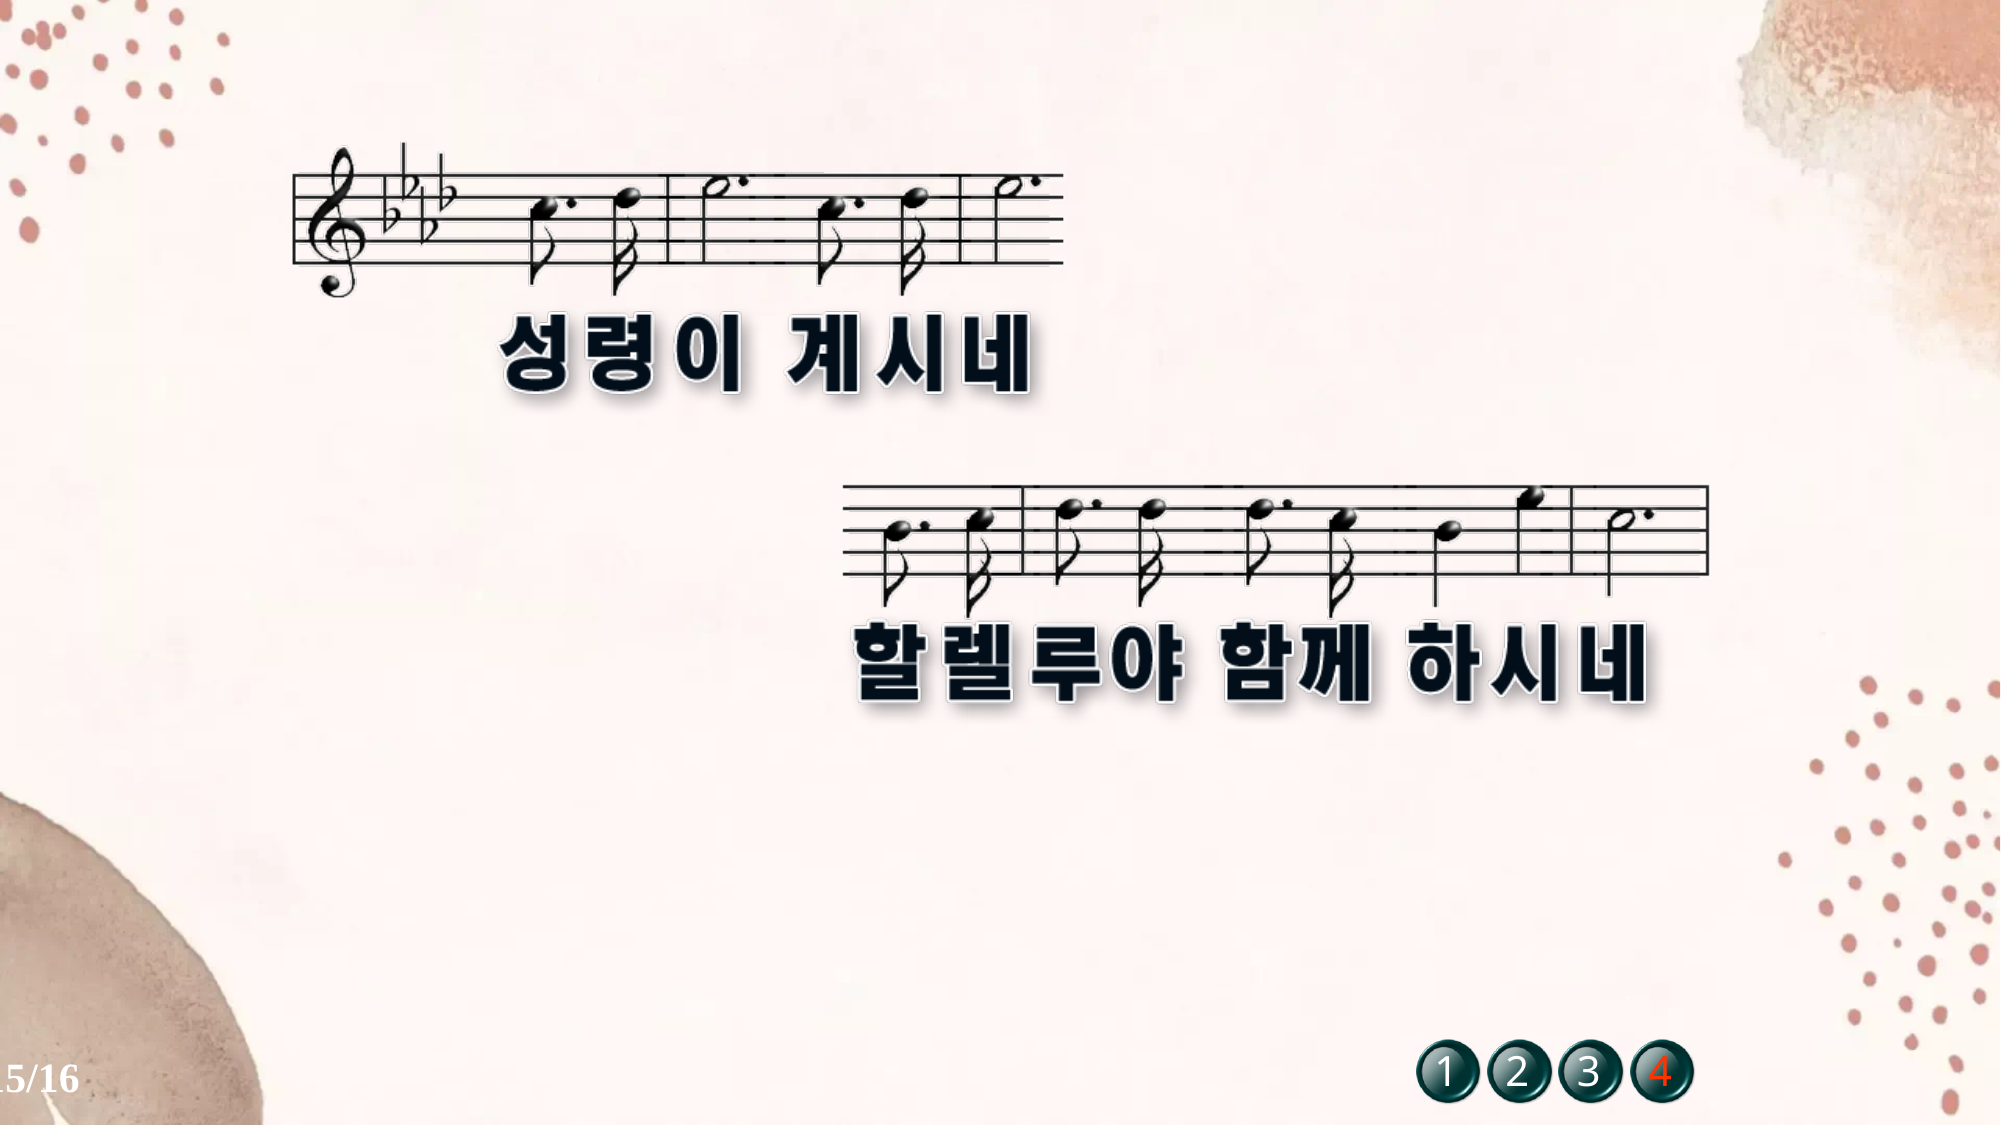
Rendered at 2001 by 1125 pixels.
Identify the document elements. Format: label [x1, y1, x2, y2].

text_box [1484, 1035, 1555, 1106]
text_box [1627, 1035, 1697, 1106]
text_box [1413, 1035, 1484, 1106]
picture [0, 0, 2001, 1125]
text_box [1555, 1035, 1626, 1106]
